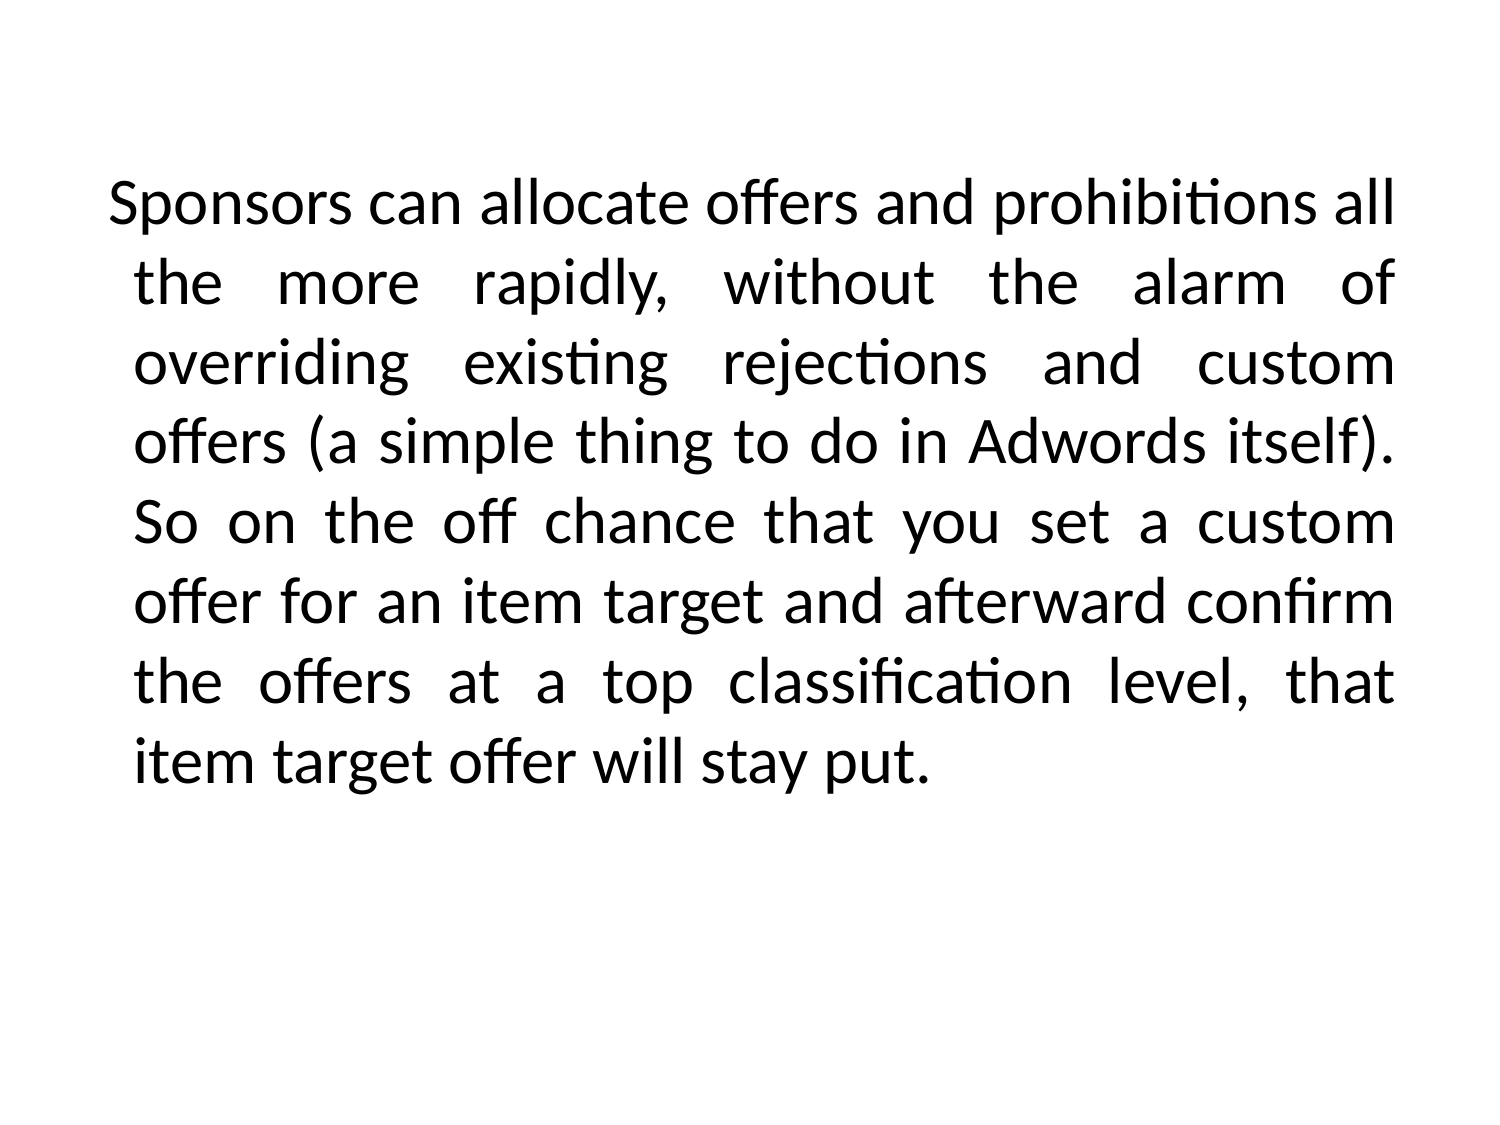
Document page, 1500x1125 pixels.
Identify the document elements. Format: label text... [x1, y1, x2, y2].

list Sponsors can allocate offers and prohibitions all the more rapidly, without the alarm of overriding existing rejections and custom offers (a simple thing to do in Adwords itself). So on the off chance that you set a custom offer for an item target and afterward confirm the offers at a top classification level, that item target offer will stay put. [62, 149, 1413, 893]
